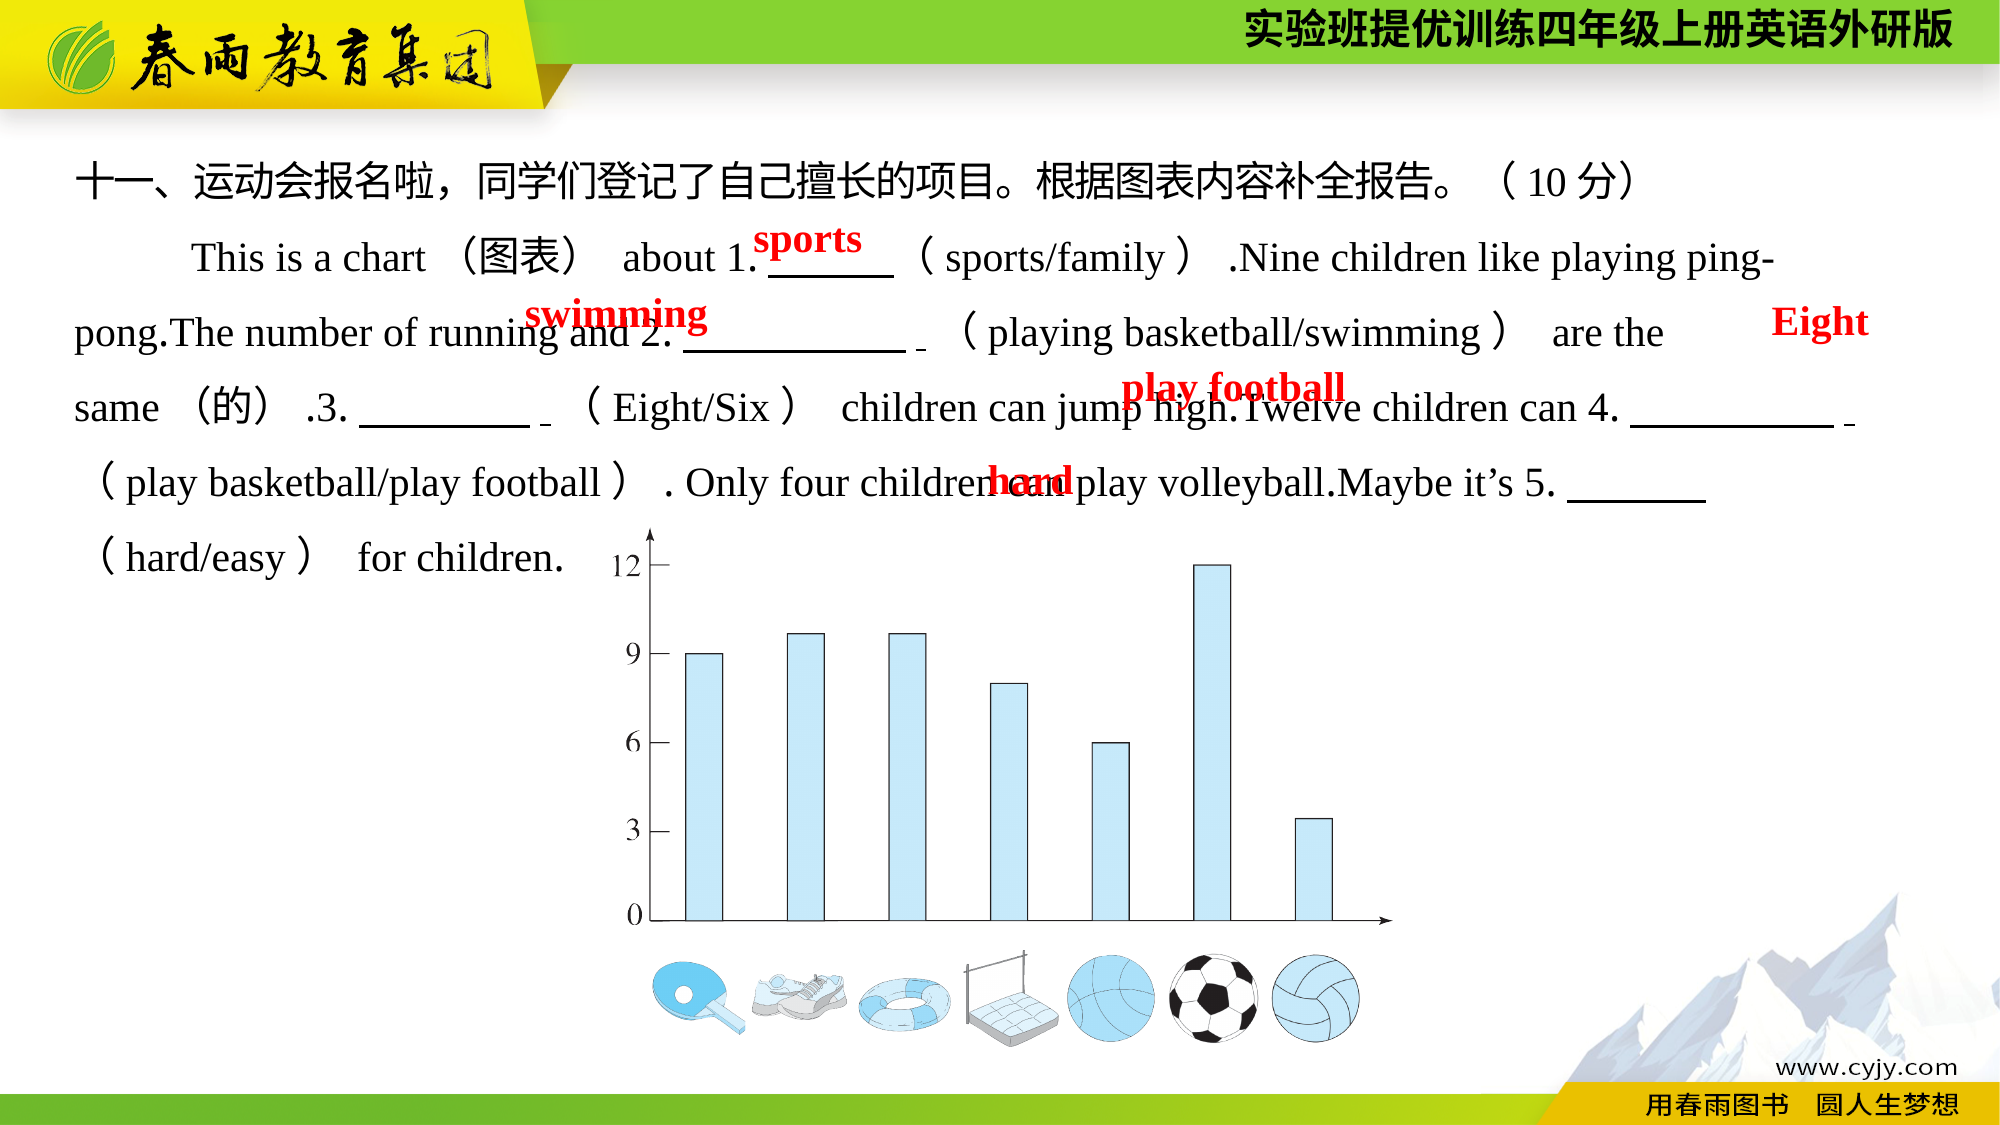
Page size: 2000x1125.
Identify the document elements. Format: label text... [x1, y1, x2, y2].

picture [0, 0, 2000, 1125]
text_box hard [972, 420, 1089, 510]
text_box play football [1106, 352, 1362, 418]
text_box swimming [510, 278, 724, 344]
list 十一、运动会报名啦，同学们登记了自己擅长的项目。根据图表内容补全报告。（10分） This is a chart（图表） about 1. （sports/family）.Nine children like playing ping-pong.The number of running and 2. .（playing basketball/swimming） are the same（的）.3. .（Eight/Six） children can jump high.Twelve children can 4. .（play basketball/play football）. Only four children can play volleyball.Maybe it’s 5. （hard/easy） for children. [59, 122, 1944, 517]
text_box sports [738, 203, 878, 269]
text_box Eight [1756, 260, 1885, 351]
